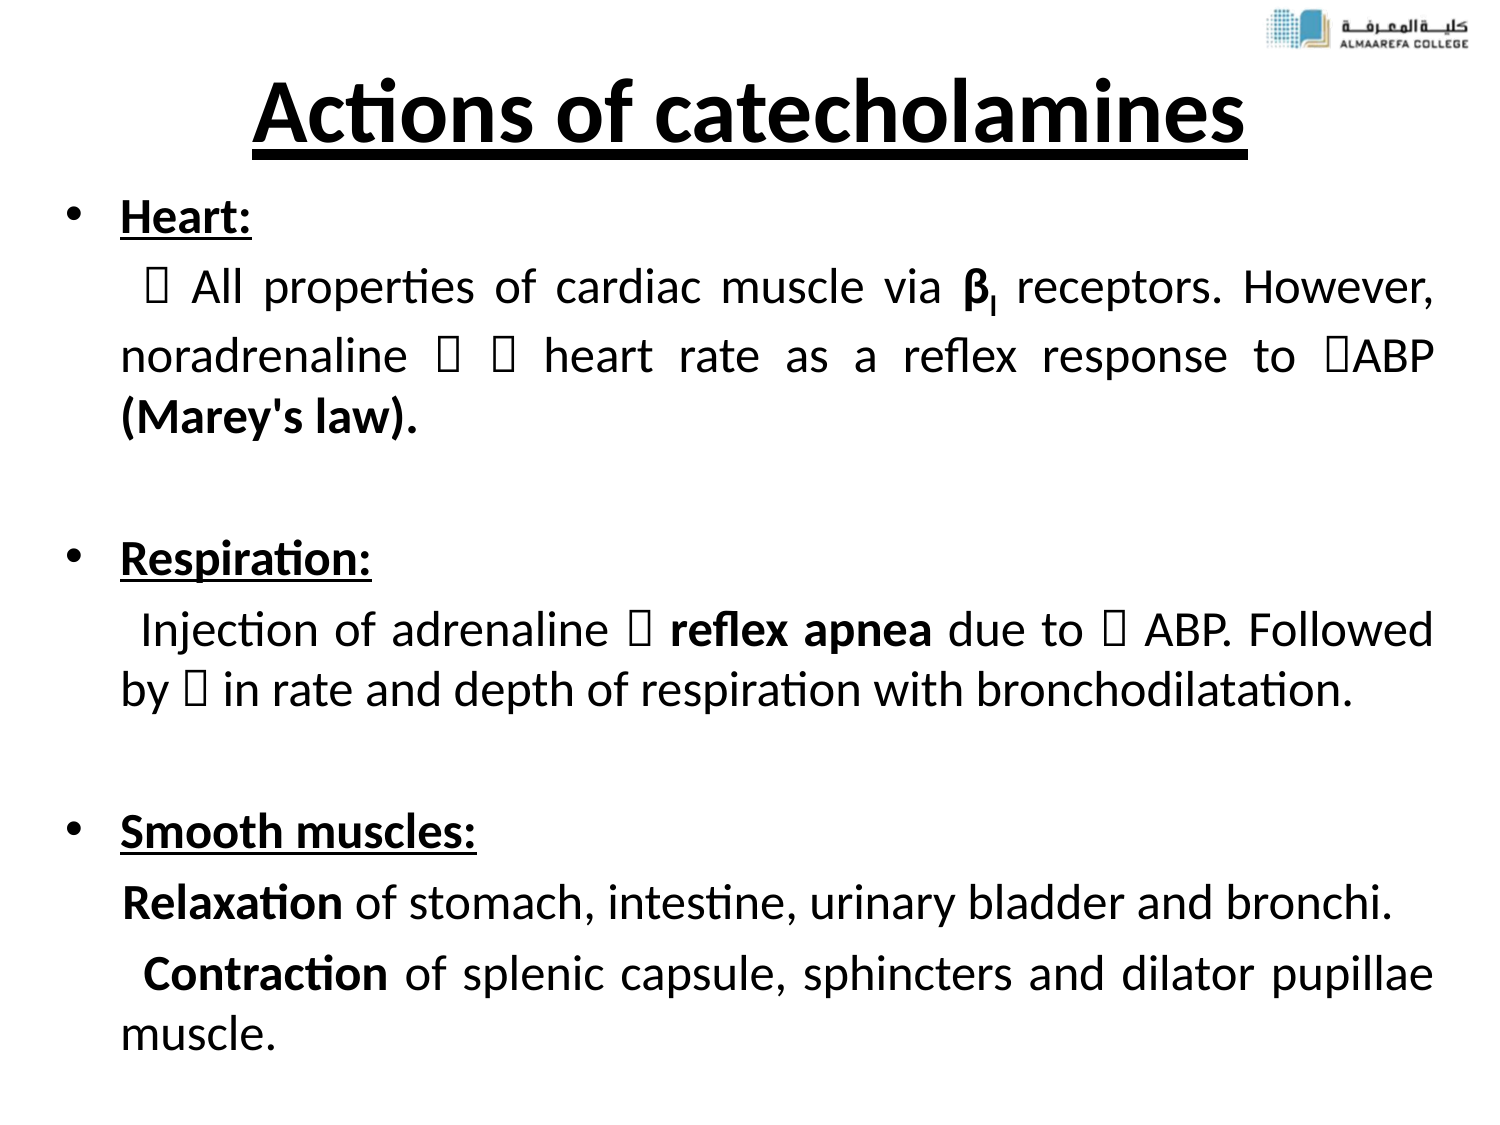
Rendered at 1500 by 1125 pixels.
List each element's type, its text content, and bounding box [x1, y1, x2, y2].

list Heart:  All properties of cardiac muscle via βl receptors. However, noradrenaline   heart rate as a reflex response to ABP (Marey's law). Respiration: Injection of adrenaline  reflex apnea due to  ABP. Followed by  in rate and depth of respiration with bronchodilatation. Smooth muscles: Relaxation of stomach, intestine, urinary bladder and bronchi. Contraction of splenic capsule, sphincters and dilator pupillae muscle. [50, 174, 1450, 1088]
title Actions of catecholamines [75, 37, 1425, 174]
picture [1262, 0, 1473, 65]
